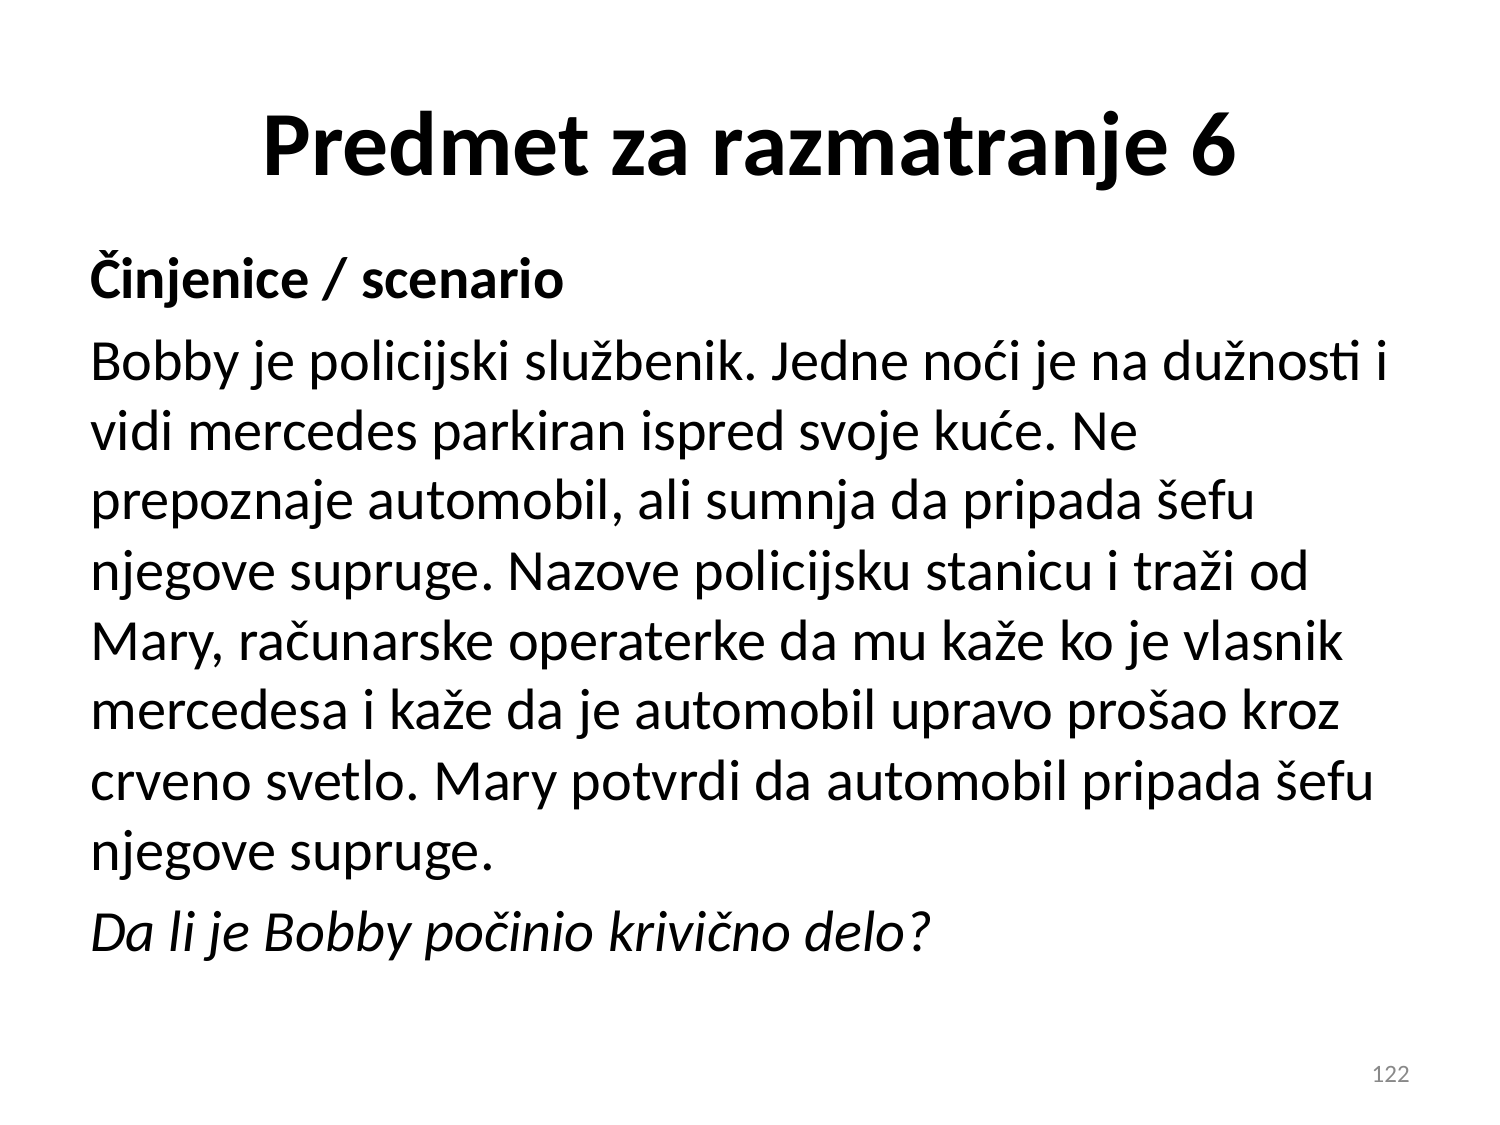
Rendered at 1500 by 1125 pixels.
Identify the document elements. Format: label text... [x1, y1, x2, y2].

slide_number 122 [1074, 1042, 1425, 1103]
title Predmet za razmatranje 6 [74, 44, 1426, 232]
list Činjenice / scenario Bobby je policijski službenik. Jedne noći je na dužnosti i vidi mercedes parkiran ispred svoje kuće. Ne prepoznaje automobil, ali sumnja da pripada šefu njegove supruge. Nazove policijsku stanicu i traži od Mary, računarske operaterke da mu kaže ko je vlasnik mercedesa i kaže da je automobil upravo prošao kroz crveno svetlo. Mary potvrdi da automobil pripada šefu njegove supruge. Da li je Bobby počinio krivično delo? [74, 232, 1426, 1006]
